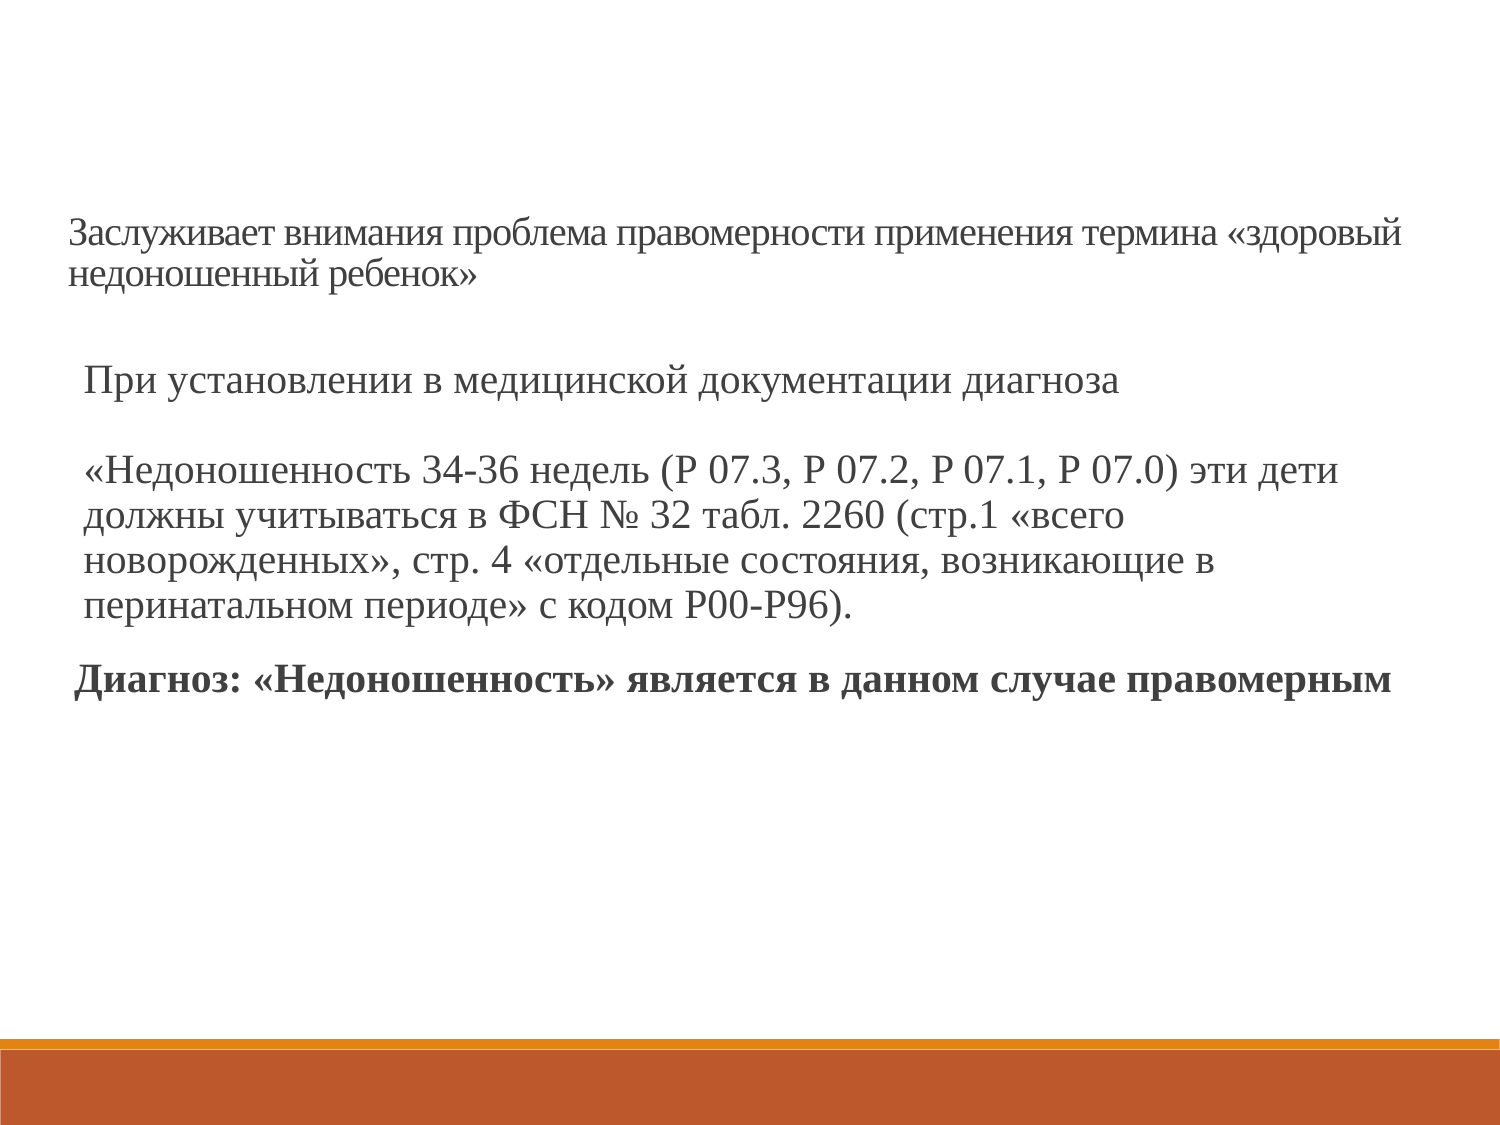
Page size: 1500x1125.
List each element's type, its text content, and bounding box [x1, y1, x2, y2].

title Заслуживает внимания проблема правомерности применения термина «здоровый недоношенный ребенок» [53, 66, 1500, 303]
list При установлении в медицинской документации диагноза «Недоношенность 34-36 недель (P 07.3, P 07.2, P 07.1, P 07.0) эти дети должны учитываться в ФСН № 32 табл. 2260 (стр.1 «всего новорожденных», стр. 4 «отдельные состояния, возникающие в перинатальном периоде» с кодом P00-P96). Диагноз: «Недоношенность» является в данном случае правомерным [53, 349, 1424, 1005]
